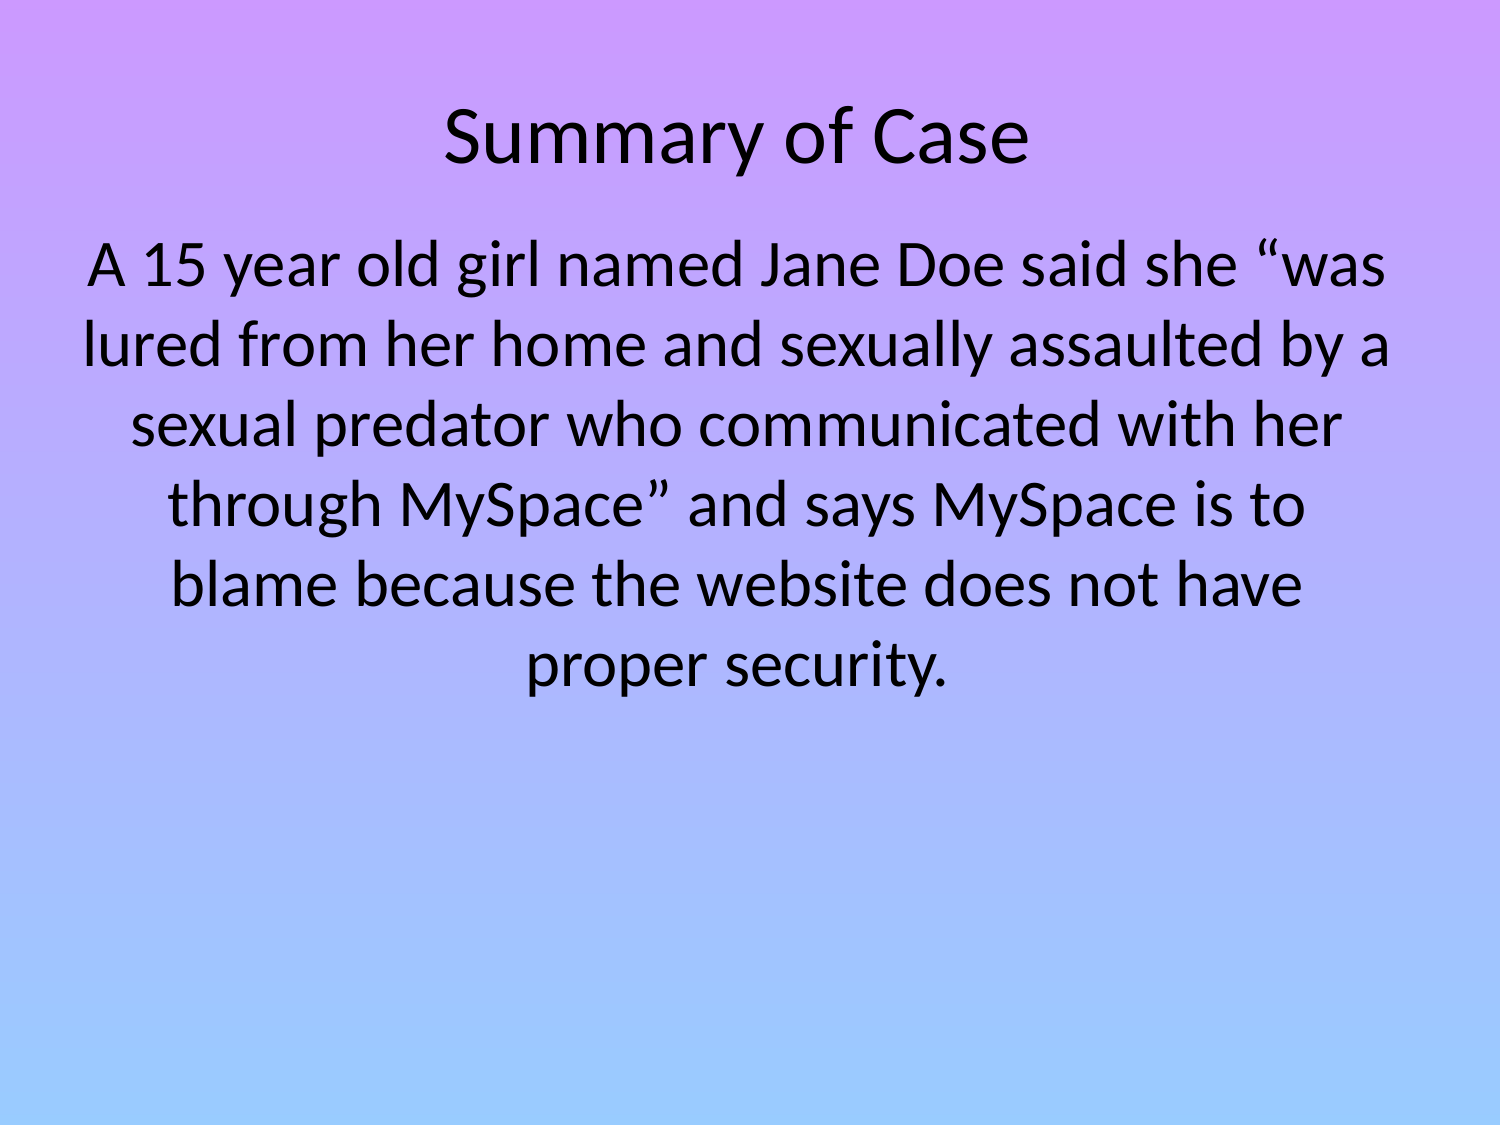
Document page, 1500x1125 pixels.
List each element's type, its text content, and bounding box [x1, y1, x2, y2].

list A 15 year old girl named Jane Doe said she “was lured from her home and sexually assaulted by a sexual predator who communicated with her through MySpace” and says MySpace is to blame because the website does not have proper security. [62, 212, 1413, 955]
text_box Summary of Case [412, 73, 1063, 188]
